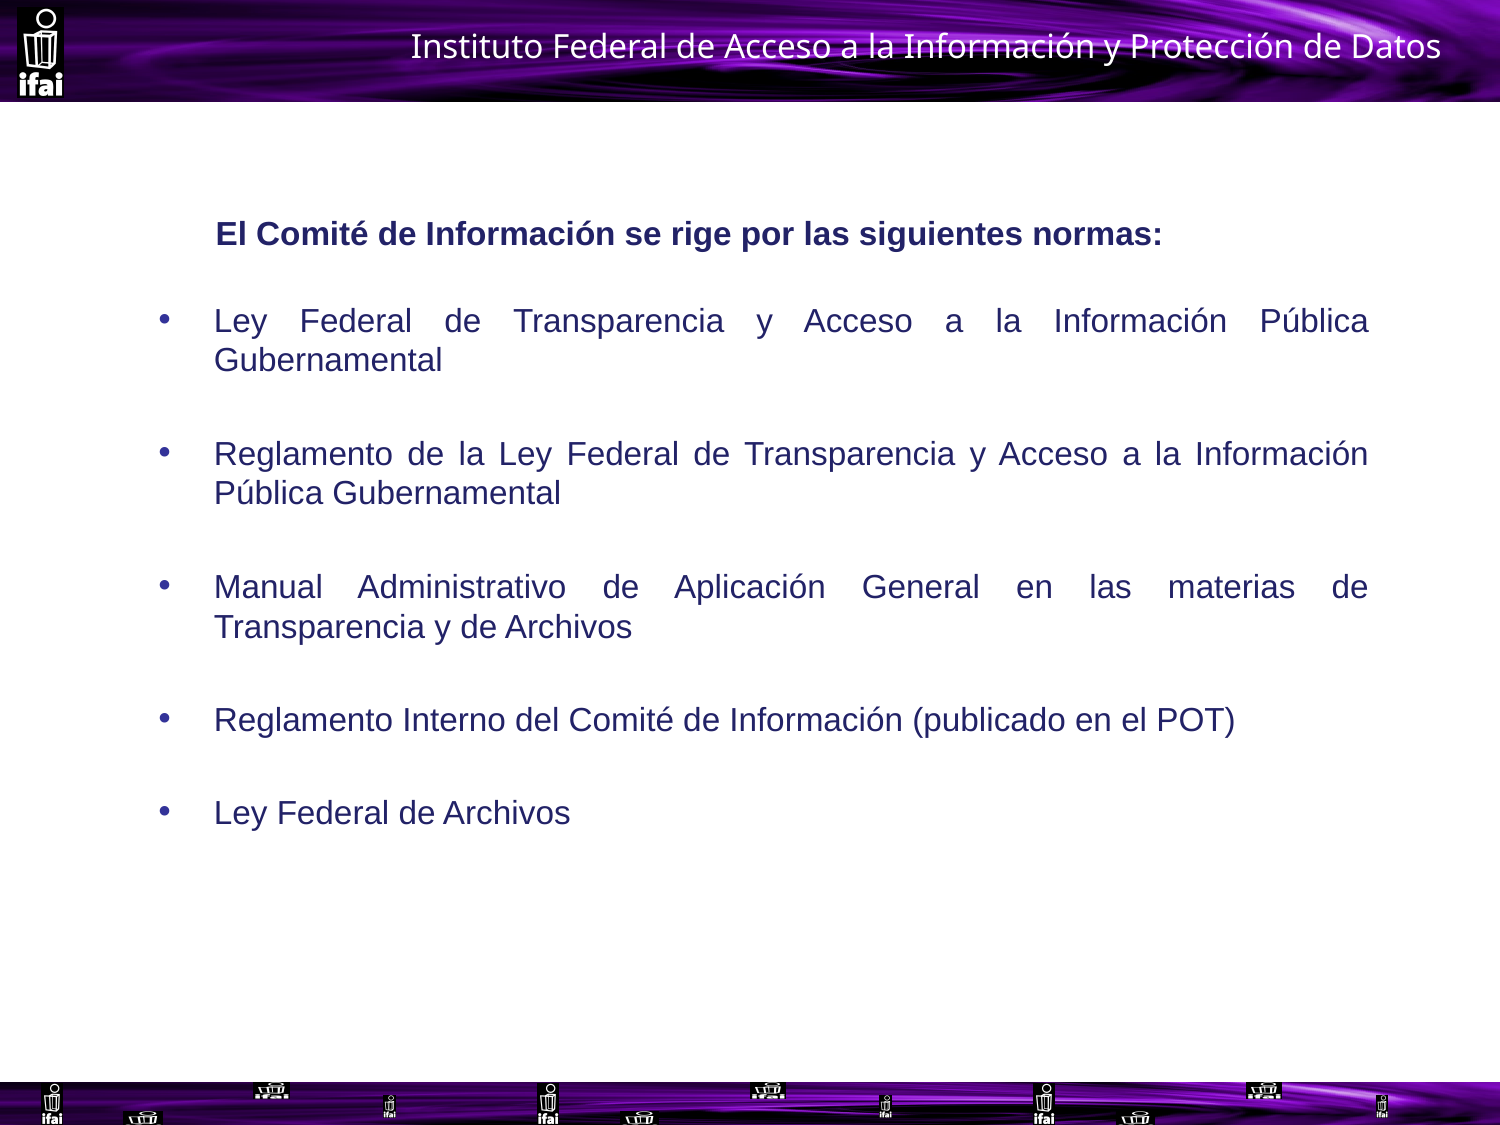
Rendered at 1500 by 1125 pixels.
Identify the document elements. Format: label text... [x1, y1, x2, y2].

picture [0, 0, 1500, 102]
text_box El Comité de Información se rige por las siguientes normas: Ley Federal de Transparencia y Acceso a la Información Pública Gubernamental Reglamento de la Ley Federal de Transparencia y Acceso a la Información Pública Gubernamental Manual Administrativo de Aplicación General en las materias de Transparencia y de Archivos Reglamento Interno del Comité de Información (publicado en el POT) Ley Federal de Archivos [142, 204, 1386, 886]
picture [0, 1082, 1500, 1125]
